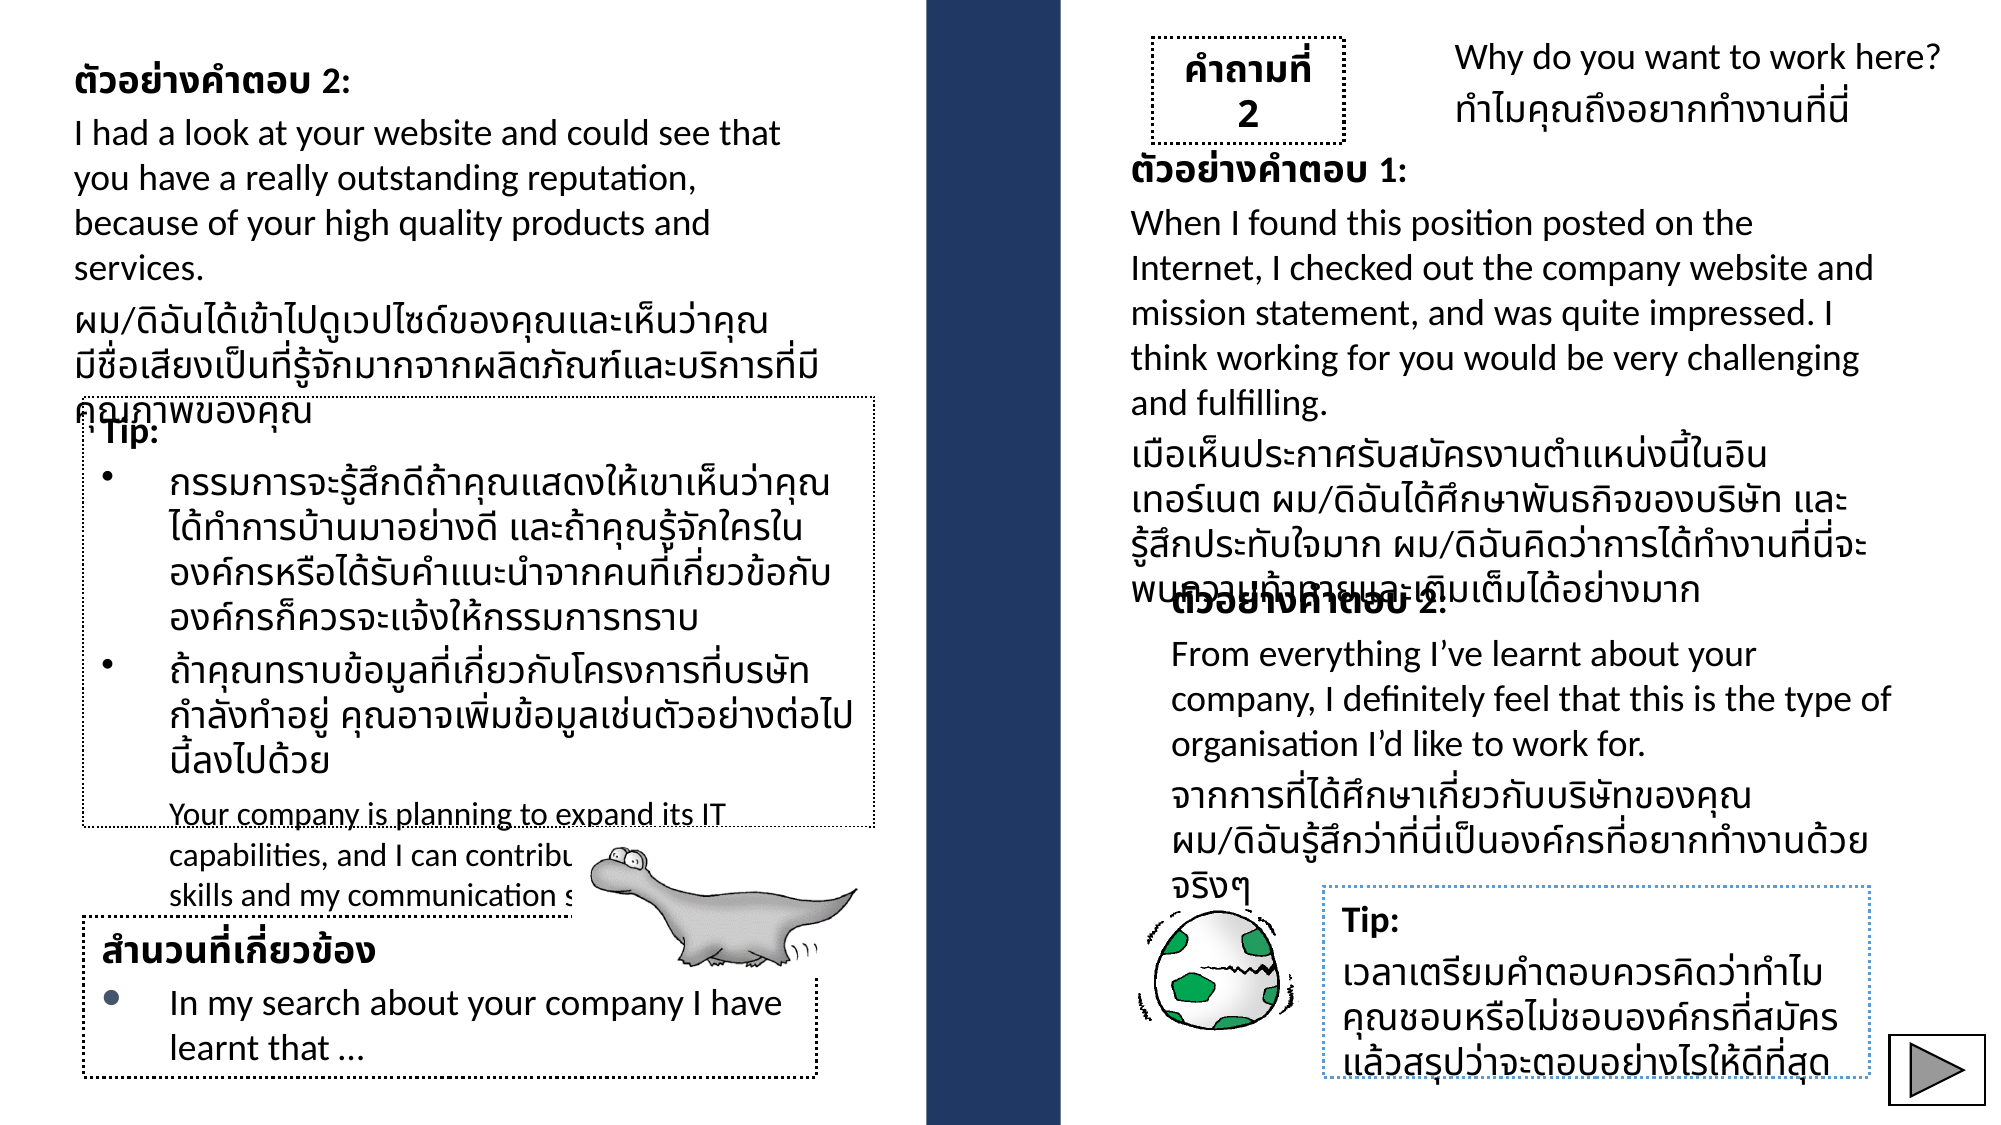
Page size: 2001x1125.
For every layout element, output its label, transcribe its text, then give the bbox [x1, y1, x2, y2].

text_box คำถามที่ 2 [1152, 37, 1345, 136]
picture [1108, 886, 1324, 1041]
text_box ตัวอย่างคำตอบ 2: I had a look at your website and could see that you have a really outstanding reputation, because of your high quality products and services. ผม/ดิฉันได้เข้าไปดูเวปไซด์ของคุณและเห็นว่าคุณมีชื่อเสียงเป็นที่รู้จักมากจากผลิตภัณฑ์และบริการที่มีคุณภาพของคุณ [55, 46, 844, 137]
text_box [925, 0, 1062, 1125]
text_box Tip: กรรมการจะรู้สึกดีถ้าคุณแสดงให้เขาเห็นว่าคุณได้ทำการบ้านมาอย่างดี และถ้าคุณรู้จักใครในองค์กรหรือได้รับคำแนะนำจากคนที่เกี่ยวข้อกับองค์กรก็ควรจะแจ้งให้กรรมการทราบ ถ้าคุณทราบข้อมูลที่เกี่ยวกับโครงการที่บรษัทกำลังทำอยู่ คุณอาจเพิ่มข้อมูลเช่นตัวอย่างต่อไปนี้ลงไปด้วย Your company is planning to expand its IT capabilities, and I can contribute to this with my IT skills and my communication skills. [83, 396, 875, 828]
text_box ตัวอย่างคำตอบ 2: From everything I’ve learnt about your company, I definitely feel that this is the type of organisation I’d like to work for. จากการที่ได้ศึกษาเกี่ยวกับบริษัทของคุณ ผม/ดิฉันรู้สึกว่าที่นี่เป็นองค์กรที่อยากทำงานด้วยจริงๆ [1152, 567, 1911, 657]
text_box ตัวอย่างคำตอบ 1: When I found this position posted on the Internet, I checked out the company website and mission statement, and was quite impressed. I think working for you would be very challenging and fulfilling. เมือเห็นประกาศรับสมัครงานตำแหน่งนี้ในอินเทอร์เนต ผม/ดิฉันได้ศึกษาพันธกิจของบริษัท และรู้สึกประทับใจมาก ผม/ดิฉันคิดว่าการได้ทำงานที่นี่จะพบความท้าทายและเติมเต็มได้อย่างมาก [1112, 136, 1901, 227]
text_box Tip: เวลาเตรียมคำตอบควรคิดว่าทำไมคุณชอบหรือไม่ชอบองค์กรที่สมัครแล้วสรุปว่าจะตอบอย่างไรให้ดีที่สุด [1323, 886, 1870, 1078]
picture [571, 827, 869, 976]
text_box Why do you want to work here? ทำไมคุณถึงอยากทำงานที่นี่ [1436, 23, 1977, 114]
text_box สำนวนที่เกี่ยวข้อง In my search about your company I have learnt that … [83, 916, 817, 1078]
text_box [1888, 1034, 1986, 1106]
